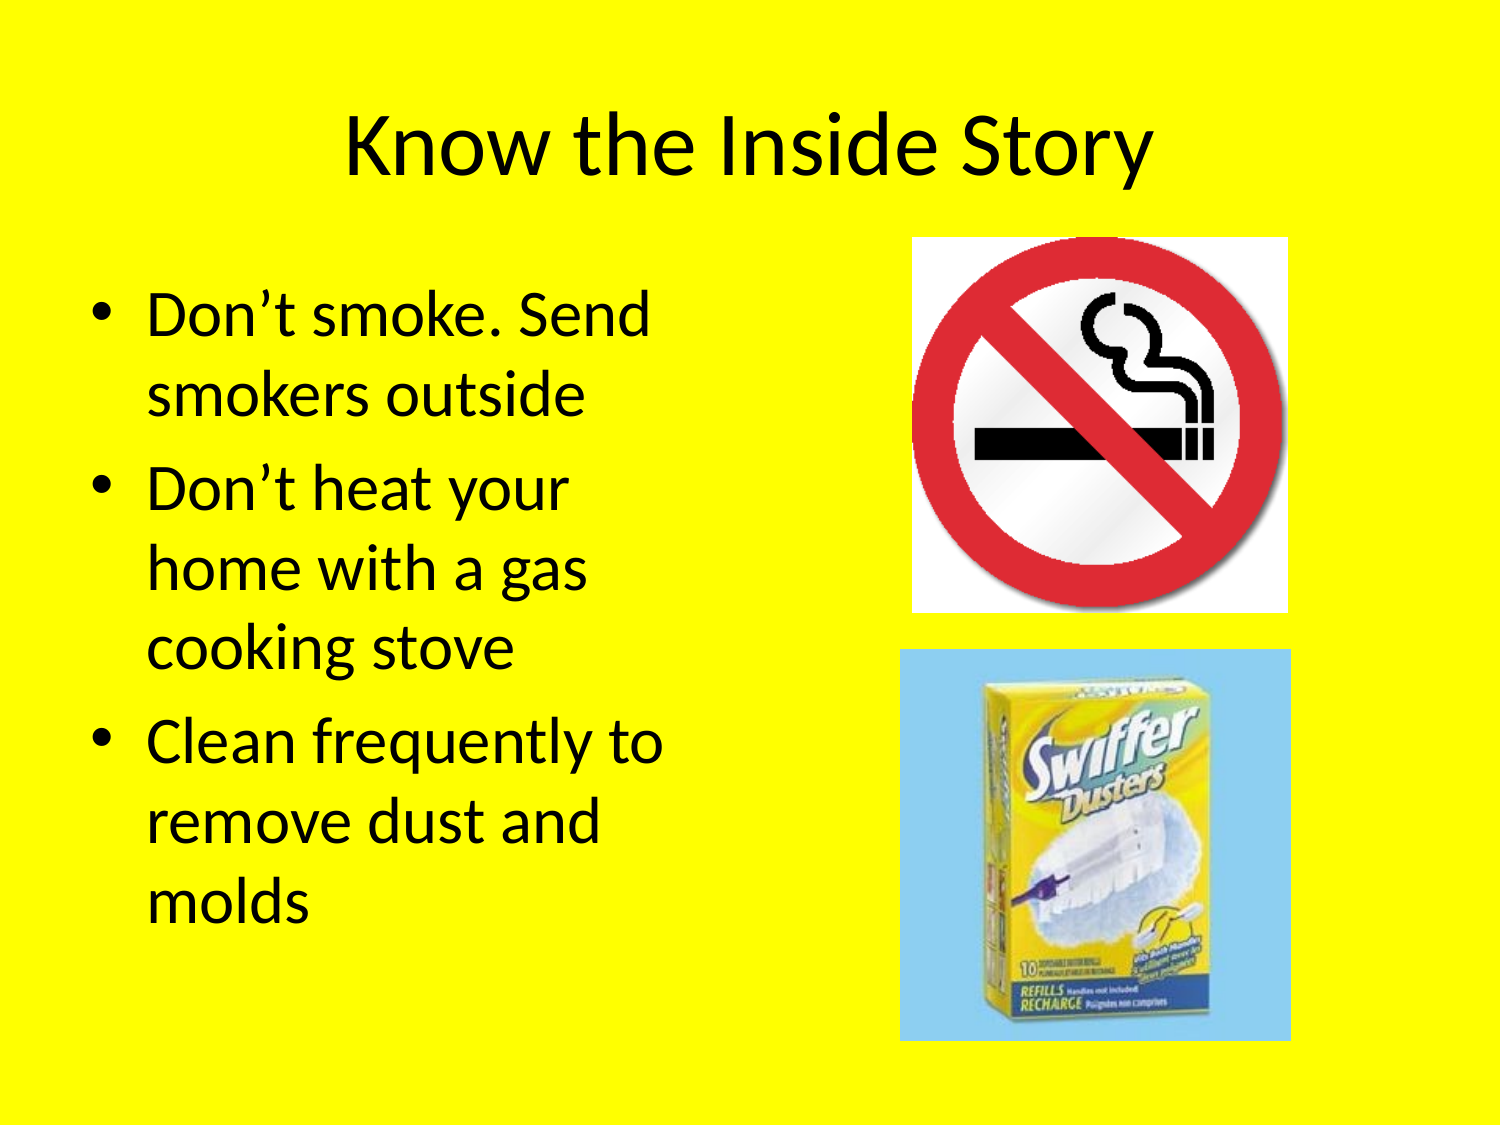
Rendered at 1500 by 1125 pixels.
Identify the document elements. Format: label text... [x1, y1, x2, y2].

picture [912, 237, 1288, 613]
list Don’t smoke. Send smokers outside Don’t heat your home with a gas cooking stove Clean frequently to remove dust and molds [75, 262, 700, 1005]
title Know the Inside Story [75, 45, 1425, 233]
picture [899, 649, 1291, 1041]
